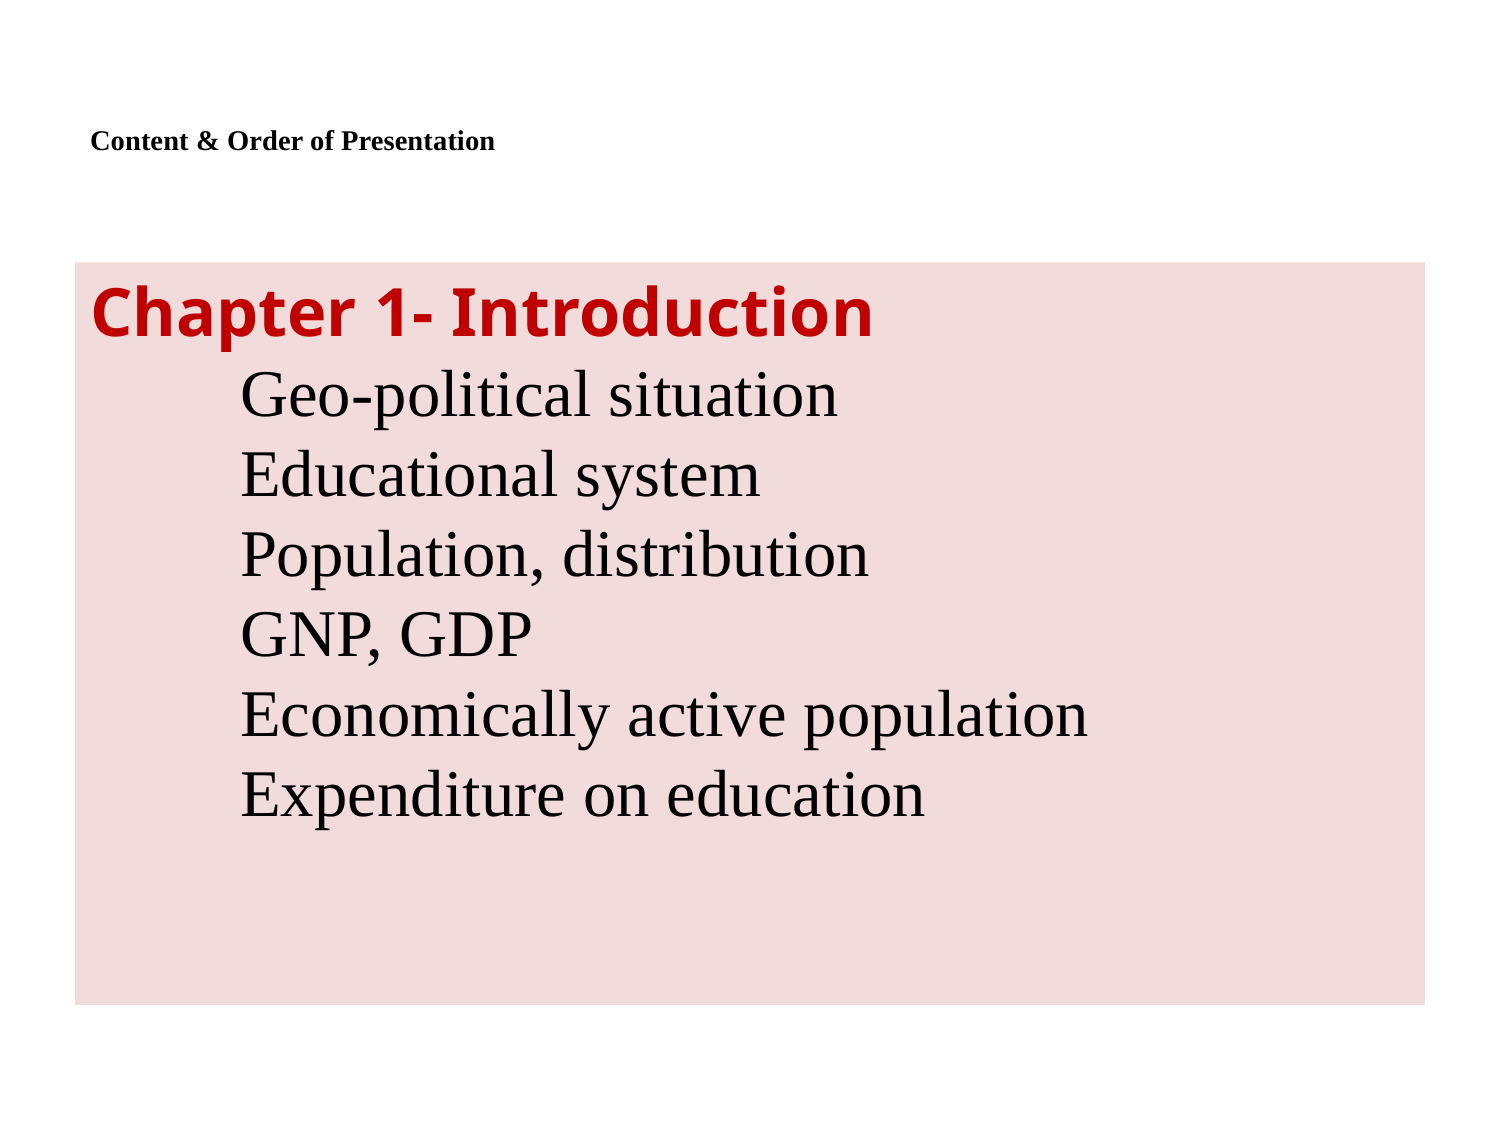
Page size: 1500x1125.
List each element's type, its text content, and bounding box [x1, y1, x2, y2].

list Chapter 1- Introduction Geo-political situation Educational system Population, distribution GNP, GDP Economically active population Expenditure on education [75, 262, 1425, 1005]
title Content & Order of Presentation [75, 45, 1425, 233]
